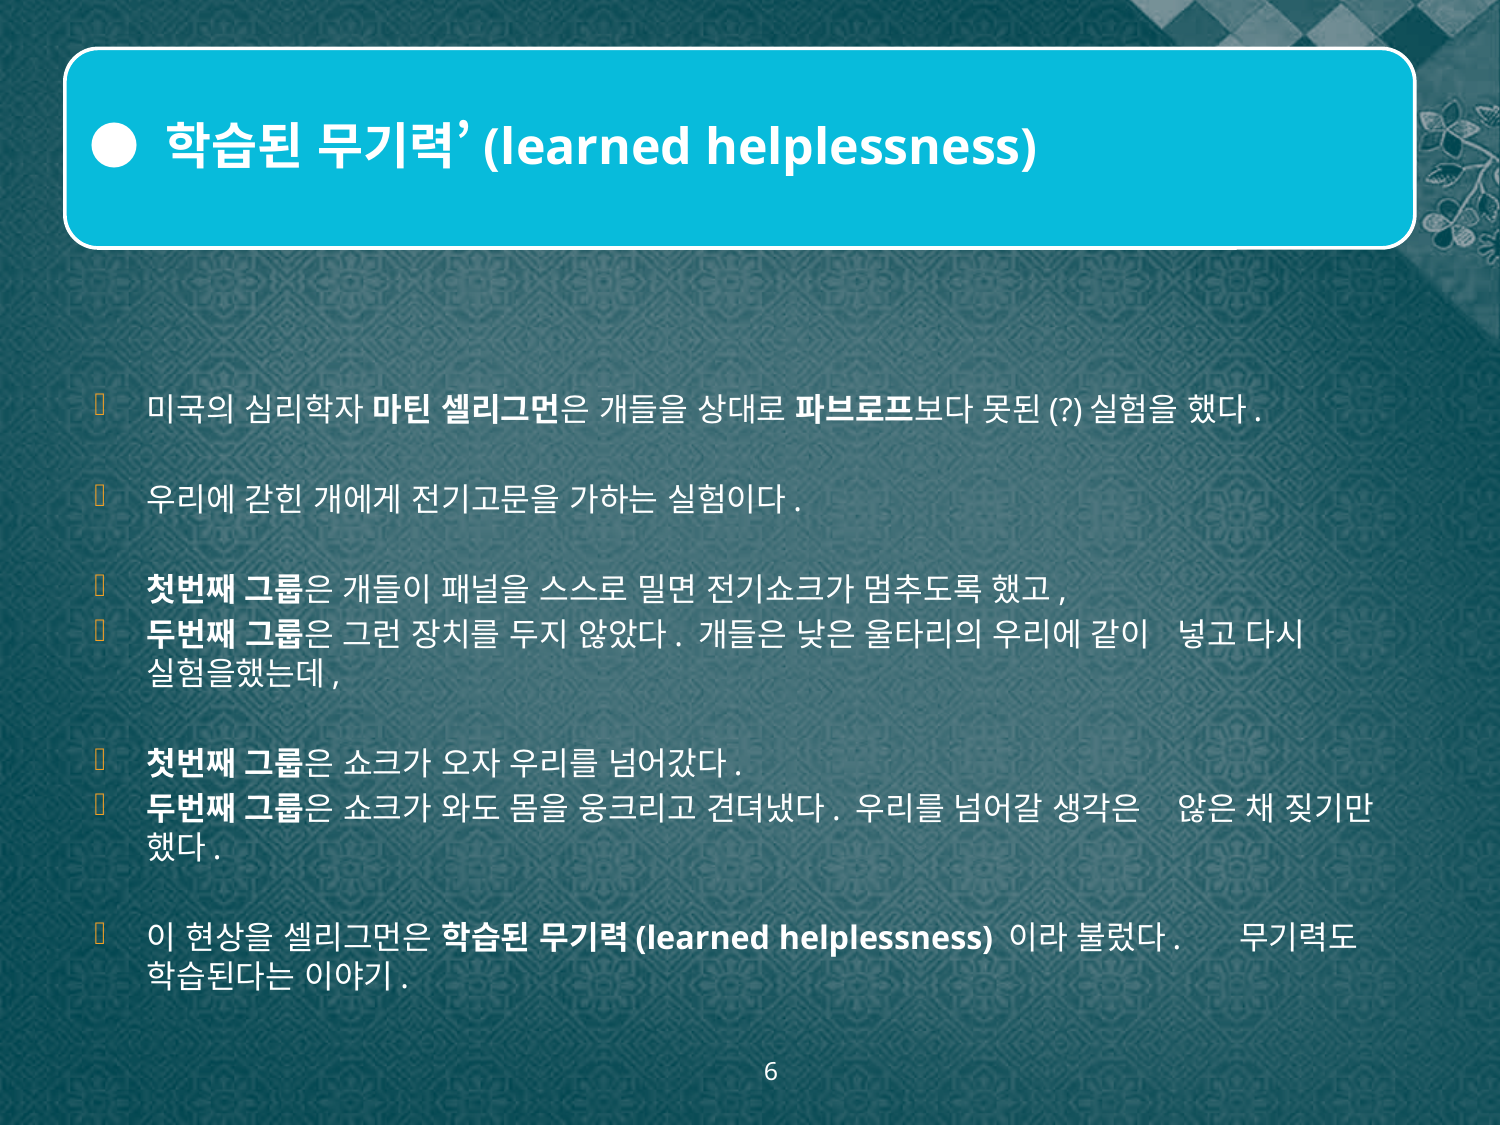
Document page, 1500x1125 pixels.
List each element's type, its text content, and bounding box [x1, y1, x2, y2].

list 미국의 심리학자 마틴 셀리그먼은 개들을 상대로 파브로프보다 못된(?)실험을 했다. 우리에 갇힌 개에게 전기고문을 가하는 실험이다. 첫번째 그룹은 개들이 패널을 스스로 밀면 전기쇼크가 멈추도록 했고, 두번째 그룹은 그런 장치를 두지 않았다. 개들은 낮은 울타리의 우리에 같이 넣고 다시 실험을했는데, 첫번째 그룹은 쇼크가 오자 우리를 넘어갔다. 두번째 그룹은 쇼크가 와도 몸을 웅크리고 견뎌냈다. 우리를 넘어갈 생각은 않은 채 짖기만 했다. 이 현상을 셀리그먼은 학습된 무기력(learned helplessness) 이라 불렀다. 무기력도 학습된다는 이야기. [79, 246, 1430, 1005]
slide_number 6 [679, 1042, 863, 1103]
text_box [64, 42, 1416, 255]
